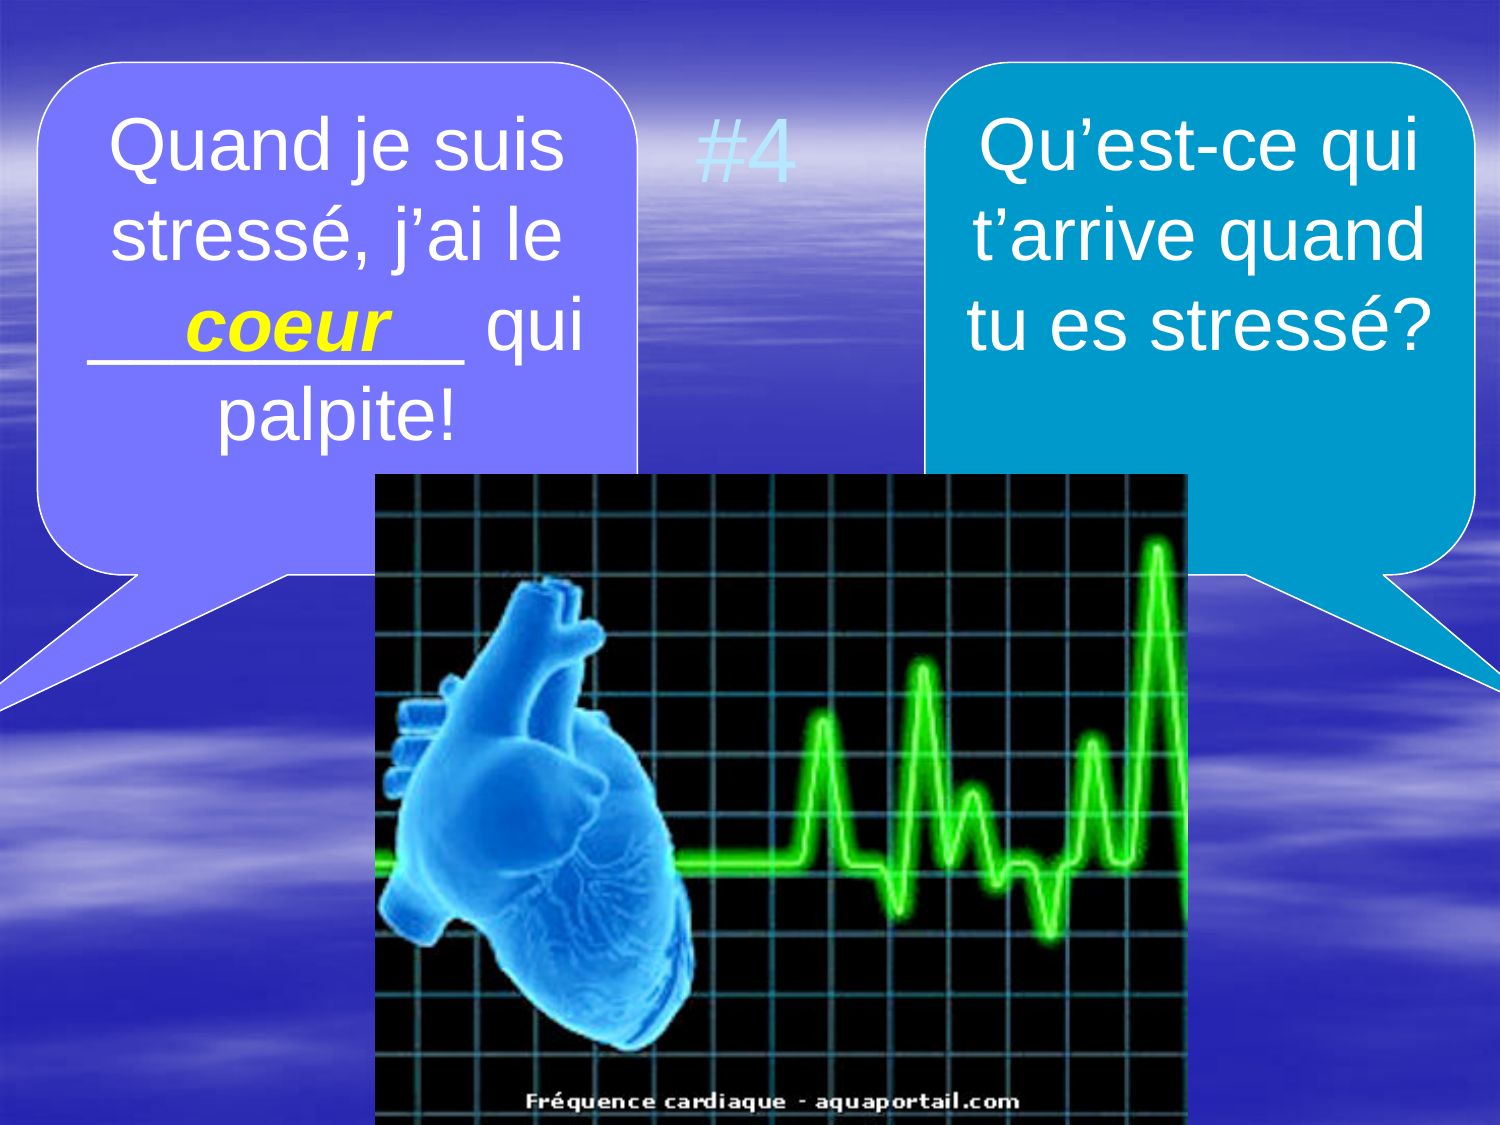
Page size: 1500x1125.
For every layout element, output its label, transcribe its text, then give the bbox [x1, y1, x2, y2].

text_box Qu’est-ce qui t’arrive quand tu es stressé? [924, 83, 1500, 692]
picture [374, 474, 1188, 1125]
title #4 [49, 37, 1446, 255]
text_box coeur [125, 268, 450, 374]
text_box Quand je suis stressé, j’ai le _________ qui palpite! [0, 104, 638, 711]
